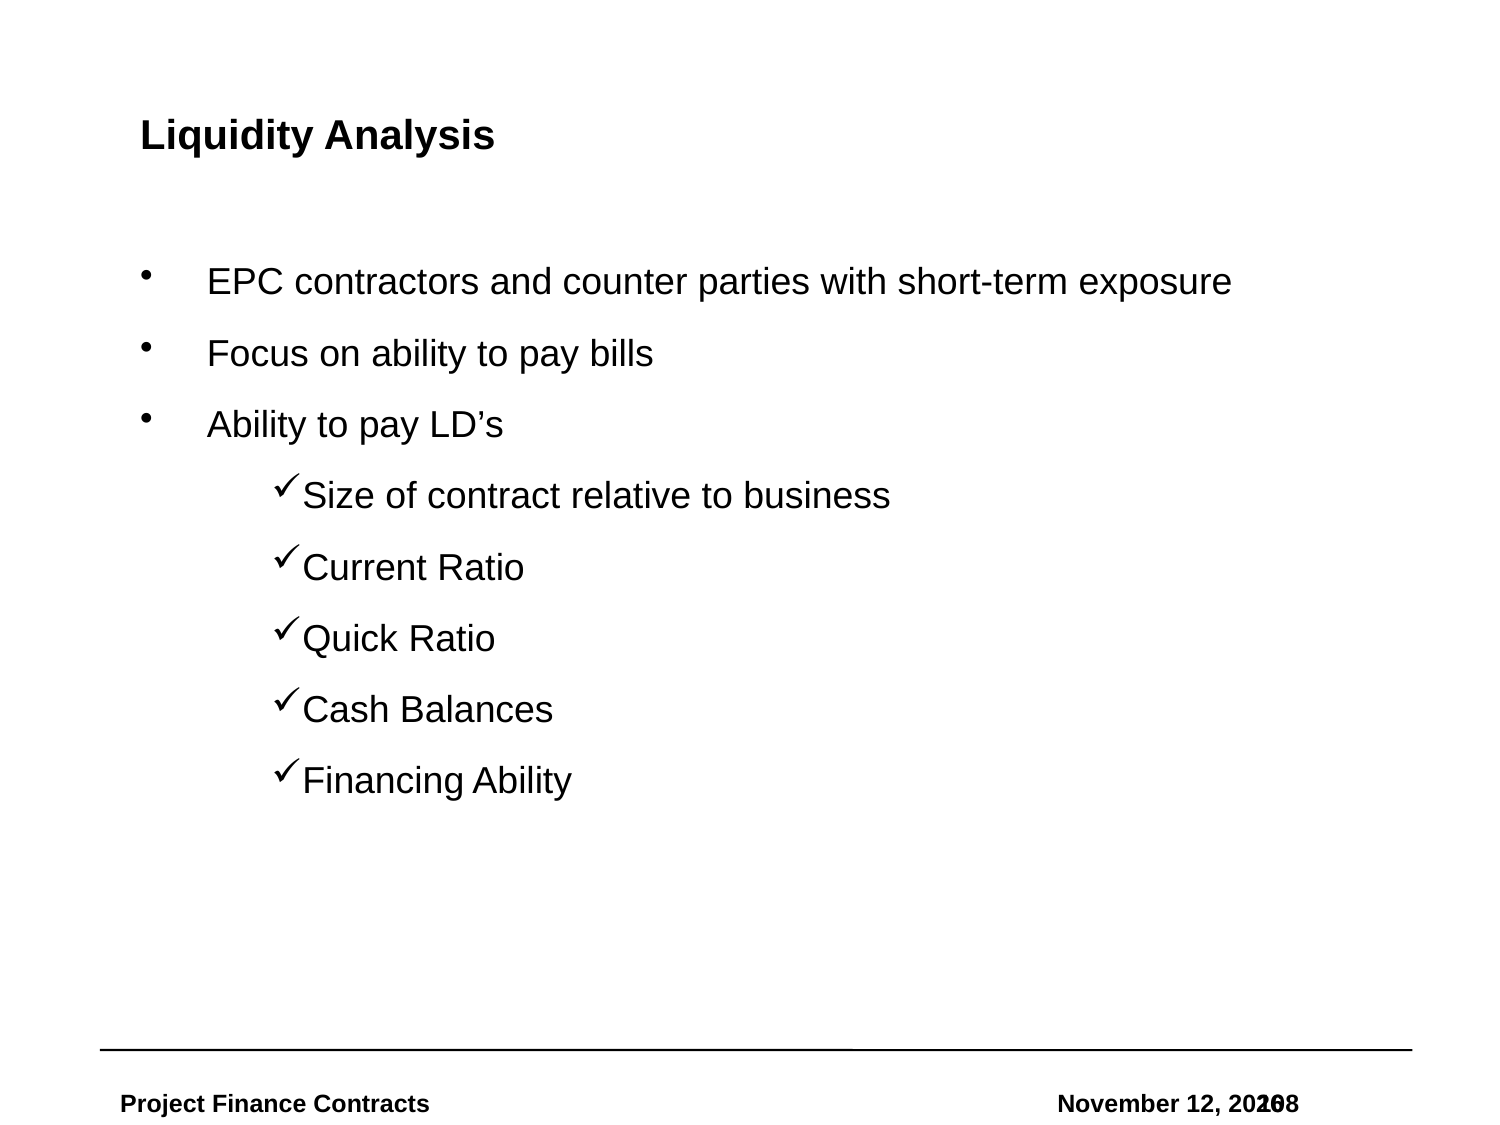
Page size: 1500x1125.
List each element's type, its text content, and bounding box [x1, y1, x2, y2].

list EPC contractors and counter parties with short-term exposure Focus on ability to pay bills Ability to pay LD’s Size of contract relative to business Current Ratio Quick Ratio Cash Balances Financing Ability [124, 249, 1376, 1001]
title Liquidity Analysis [124, 99, 1288, 226]
